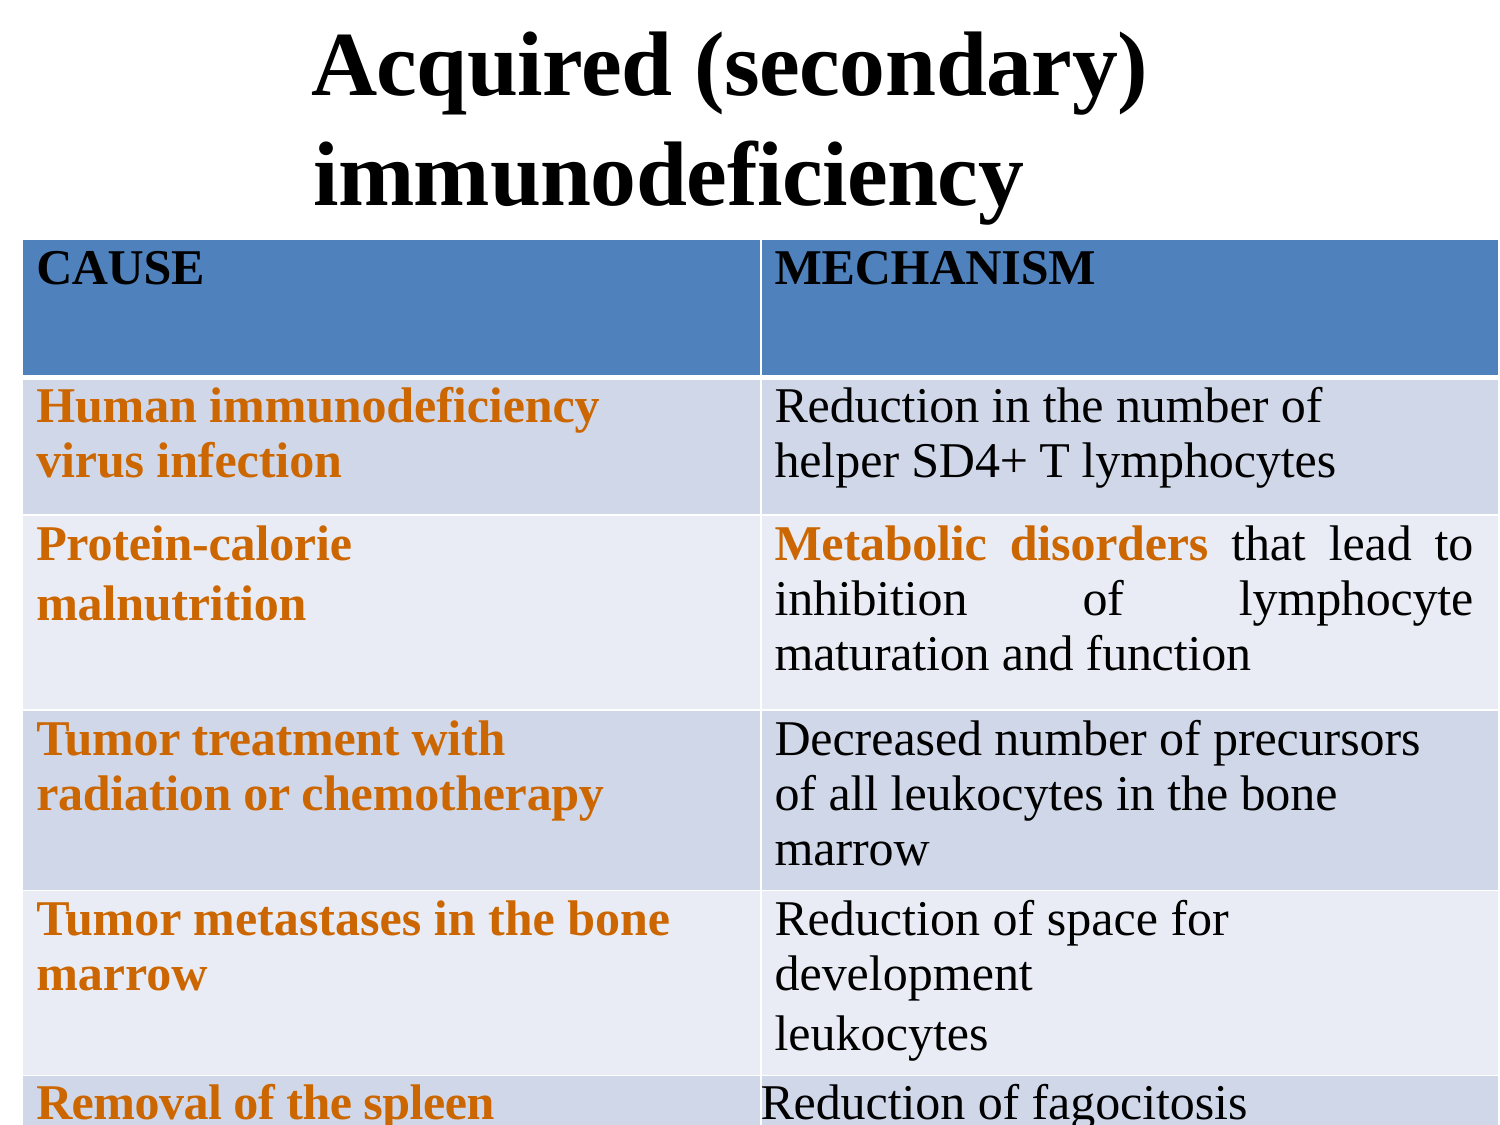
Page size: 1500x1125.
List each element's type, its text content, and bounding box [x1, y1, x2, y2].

table_cell Reduction of fagocitosis microorganisms [762, 1076, 1498, 1125]
text_box Acquired (secondary) immunodeficiency [311, 3, 1204, 224]
table_header CAUSE [23, 240, 760, 375]
table_cell Reduction in the number of helper SD4+ T lymphocytes [762, 380, 1498, 514]
table_cell Decreased number of precursors of all leukocytes in the bone marrow [762, 711, 1498, 890]
table_cell Tumor treatment with radiation or chemotherapy [23, 711, 760, 890]
table_cell Removal of the spleen [23, 1076, 760, 1125]
table_cell Metabolic disorders that lead to inhibition of lymphocyte maturation and function [762, 516, 1498, 709]
table_cell Human immunodeficiency virus infection [23, 380, 760, 514]
table_cell Protein-calorie malnutrition [23, 516, 760, 709]
table_header MECHANISM [762, 240, 1498, 375]
table_cell Reduction of space for development leukocytes [762, 891, 1498, 1075]
table_cell Tumor metastases in the bone marrow [23, 891, 760, 1075]
